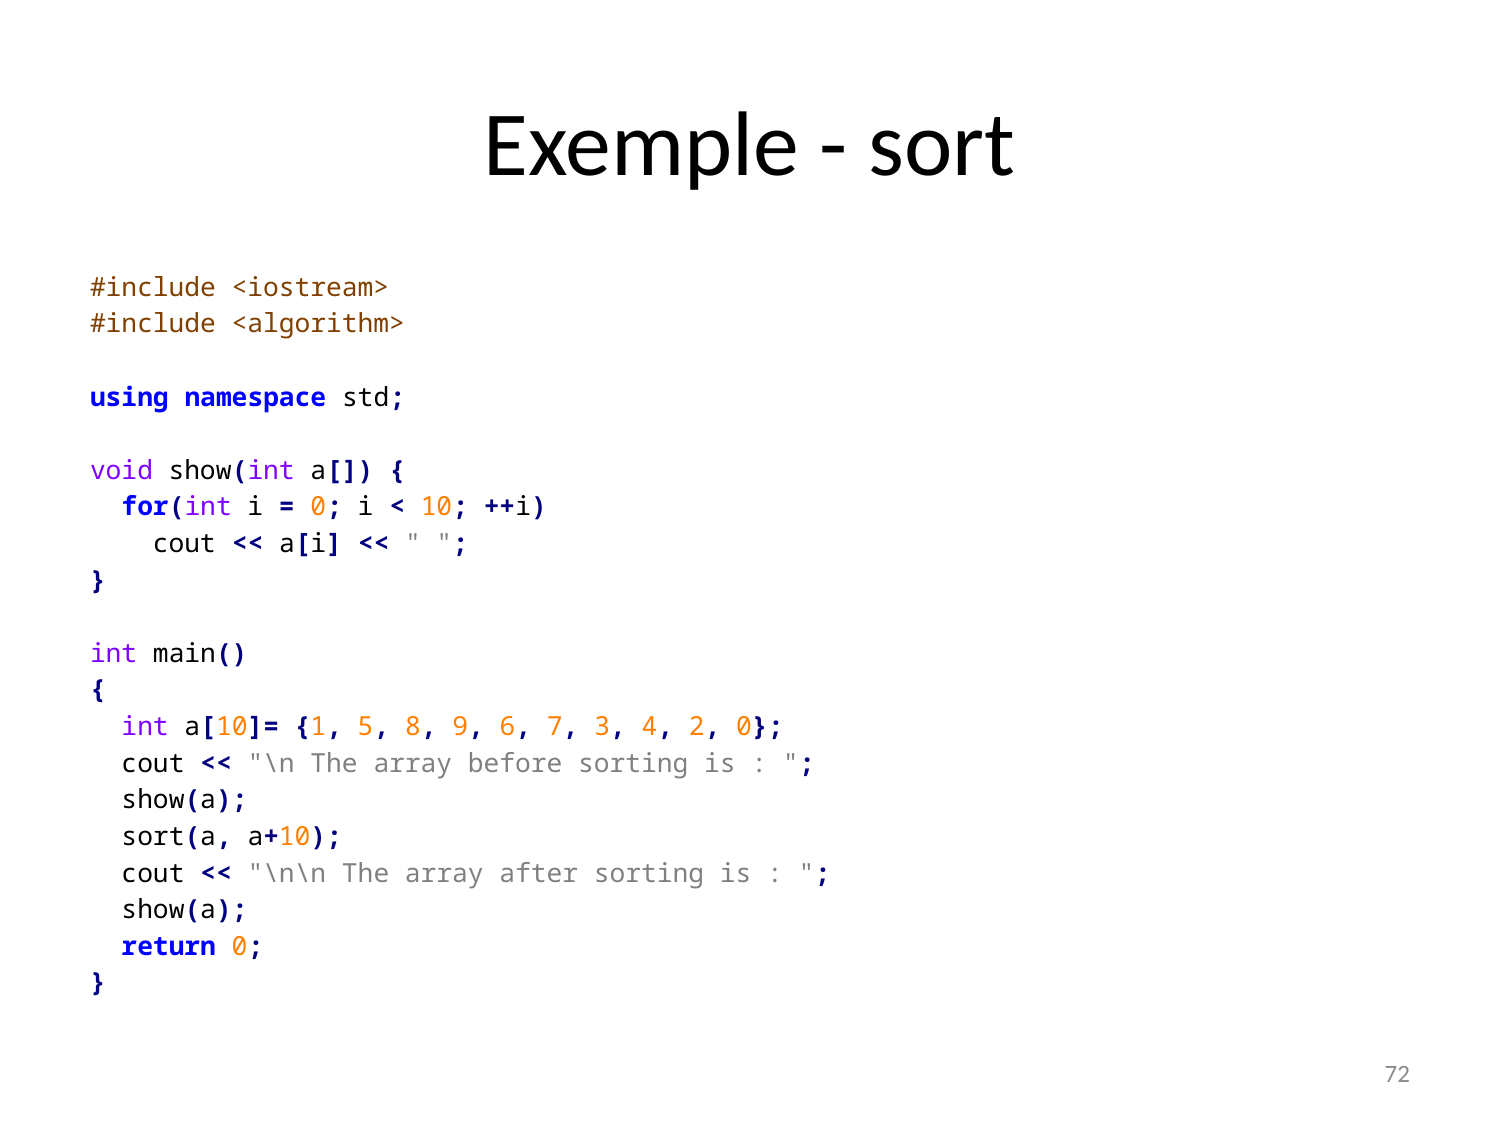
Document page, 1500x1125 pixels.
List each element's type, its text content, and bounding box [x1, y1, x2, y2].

list #include <iostream> #include <algorithm> using namespace std; void show(int a[]) { for(int i = 0; i < 10; ++i) cout << a[i] << " "; } int main() { int a[10]= {1, 5, 8, 9, 6, 7, 3, 4, 2, 0}; cout << "\n The array before sorting is : "; show(a); sort(a, a+10); cout << "\n\n The array after sorting is : "; show(a); return 0; } [75, 262, 1425, 1005]
slide_number 72 [1074, 1042, 1425, 1103]
title Exemple - sort [75, 45, 1425, 233]
